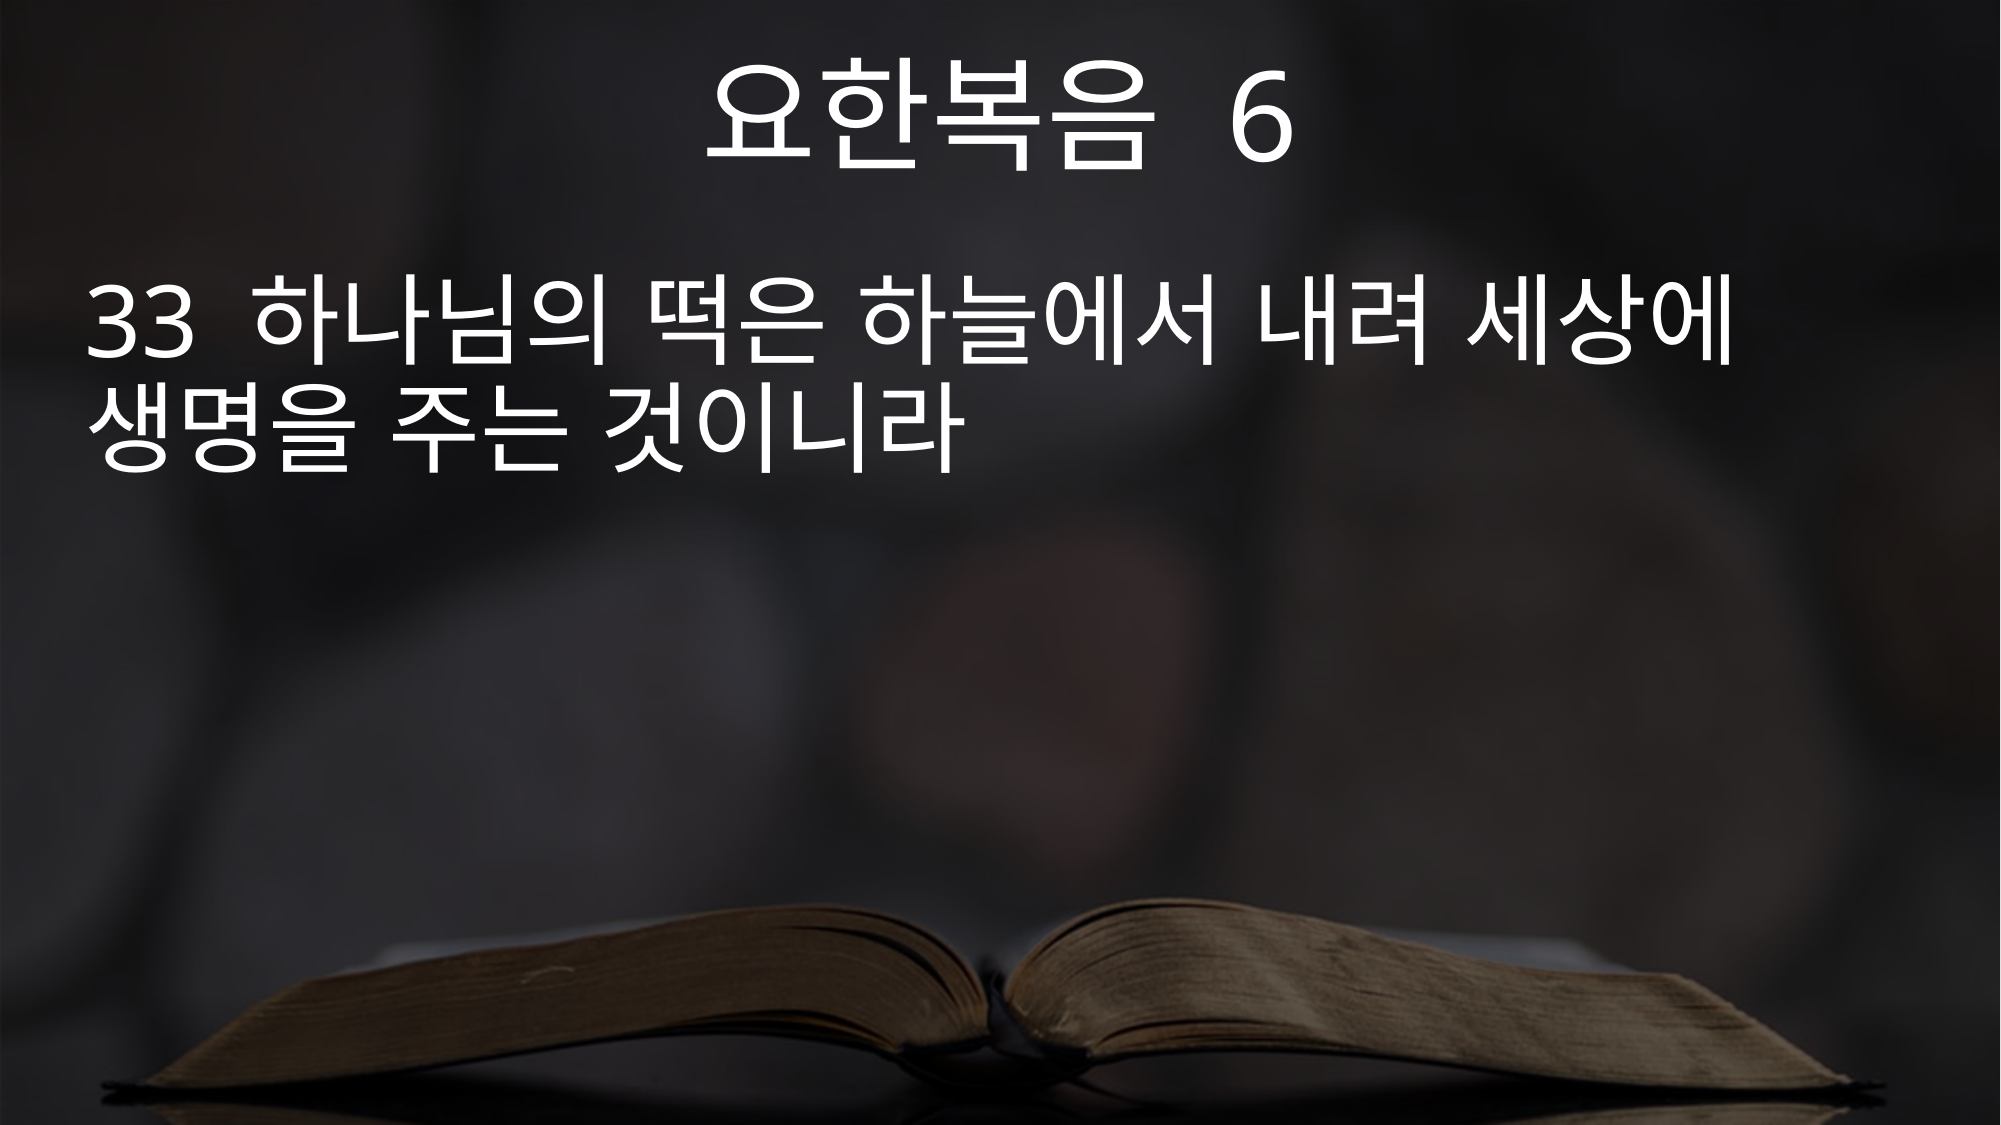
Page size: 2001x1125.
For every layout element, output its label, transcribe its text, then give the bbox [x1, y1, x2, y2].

footer 요한복음 6 [0, 32, 2000, 192]
list 33 하나님의 떡은 하늘에서 내려 세상에 생명을 주는 것이니라 [69, 263, 1953, 423]
picture [0, 0, 2001, 1125]
